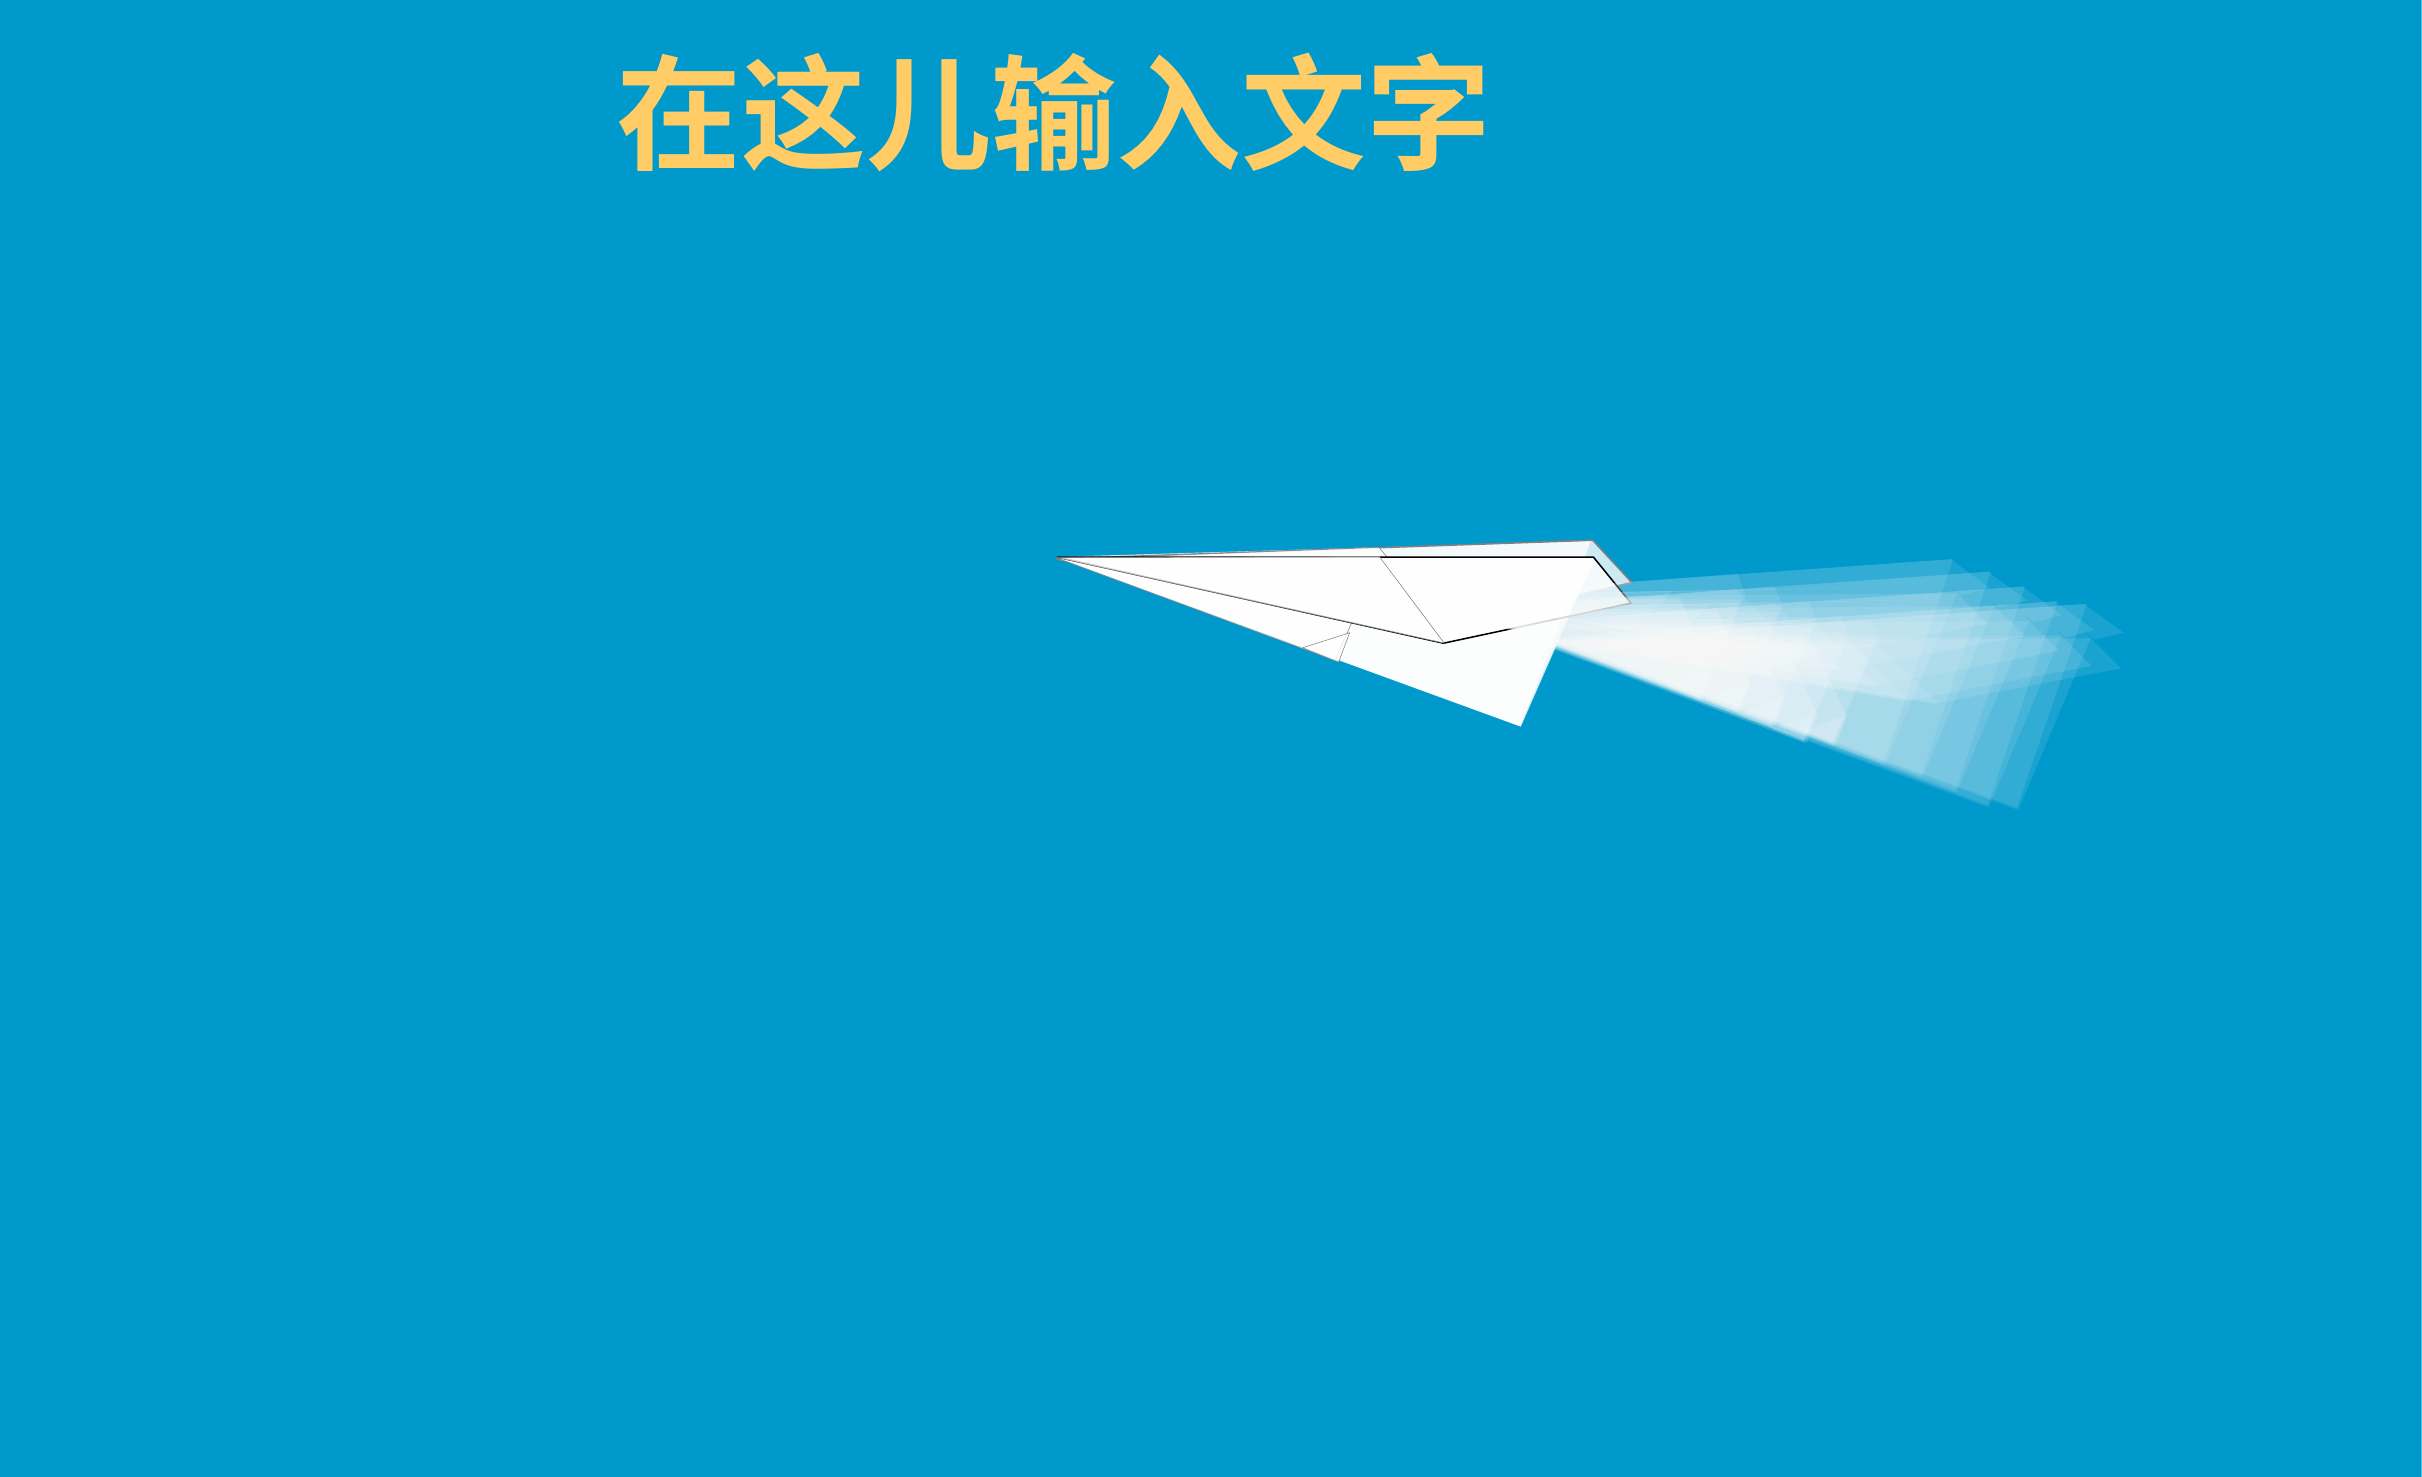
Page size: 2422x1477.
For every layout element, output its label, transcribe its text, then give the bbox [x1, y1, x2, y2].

text_box 在这儿输入文字 [601, 28, 1507, 193]
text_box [1420, 575, 2129, 820]
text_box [1056, 467, 1632, 727]
